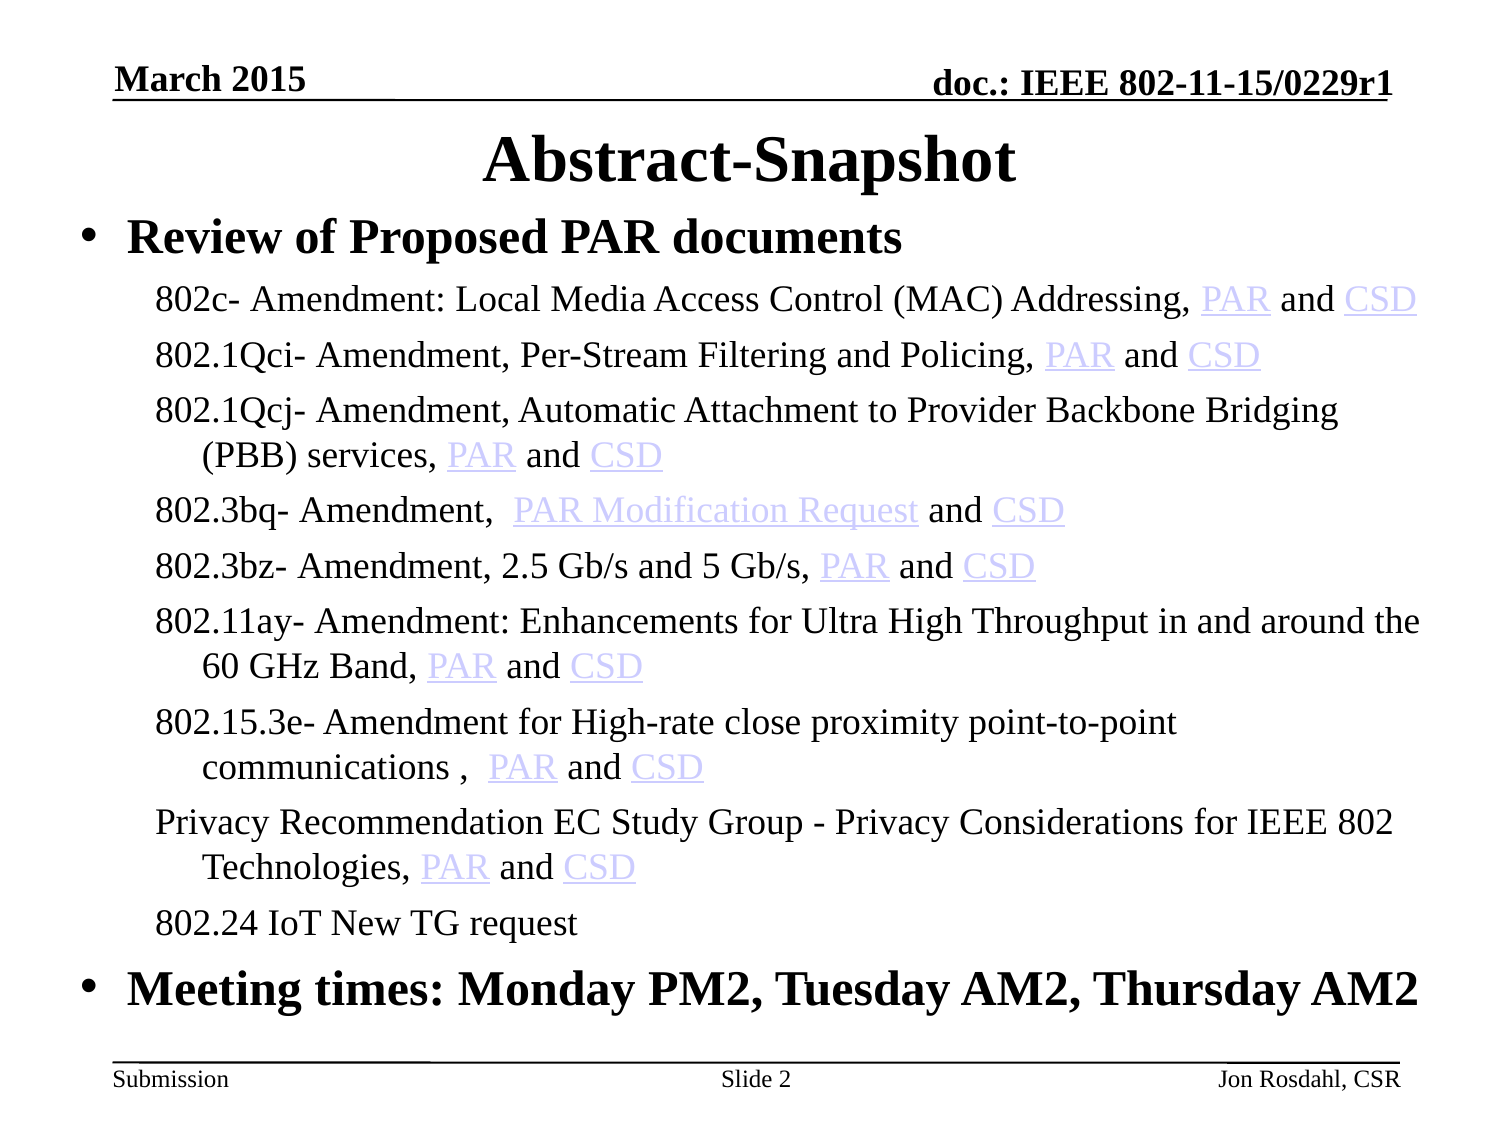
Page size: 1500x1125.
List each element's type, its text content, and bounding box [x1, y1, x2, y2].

list Review of Proposed PAR documents 802c- Amendment: Local Media Access Control (MAC) Addressing, PAR and CSD 802.1Qci- Amendment, Per-Stream Filtering and Policing, PAR and CSD 802.1Qcj- Amendment, Automatic Attachment to Provider Backbone Bridging (PBB) services, PAR and CSD 802.3bq- Amendment, PAR Modification Request and CSD 802.3bz- Amendment, 2.5 Gb/s and 5 Gb/s, PAR and CSD 802.11ay- Amendment: Enhancements for Ultra High Throughput in and around the 60 GHz Band, PAR and CSD 802.15.3e- Amendment for High-rate close proximity point-to-point communications , PAR and CSD Privacy Recommendation EC Study Group - Privacy Considerations for IEEE 802 Technologies, PAR and CSD 802.24 IoT New TG request Meeting times: Monday PM2, Tuesday AM2, Thursday AM2 [64, 196, 1448, 1048]
footer Jon Rosdahl, CSR [902, 1061, 1402, 1093]
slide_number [114, 54, 540, 100]
title Abstract-Snapshot [112, 112, 1388, 196]
slide_number Slide 2 [712, 1061, 800, 1123]
